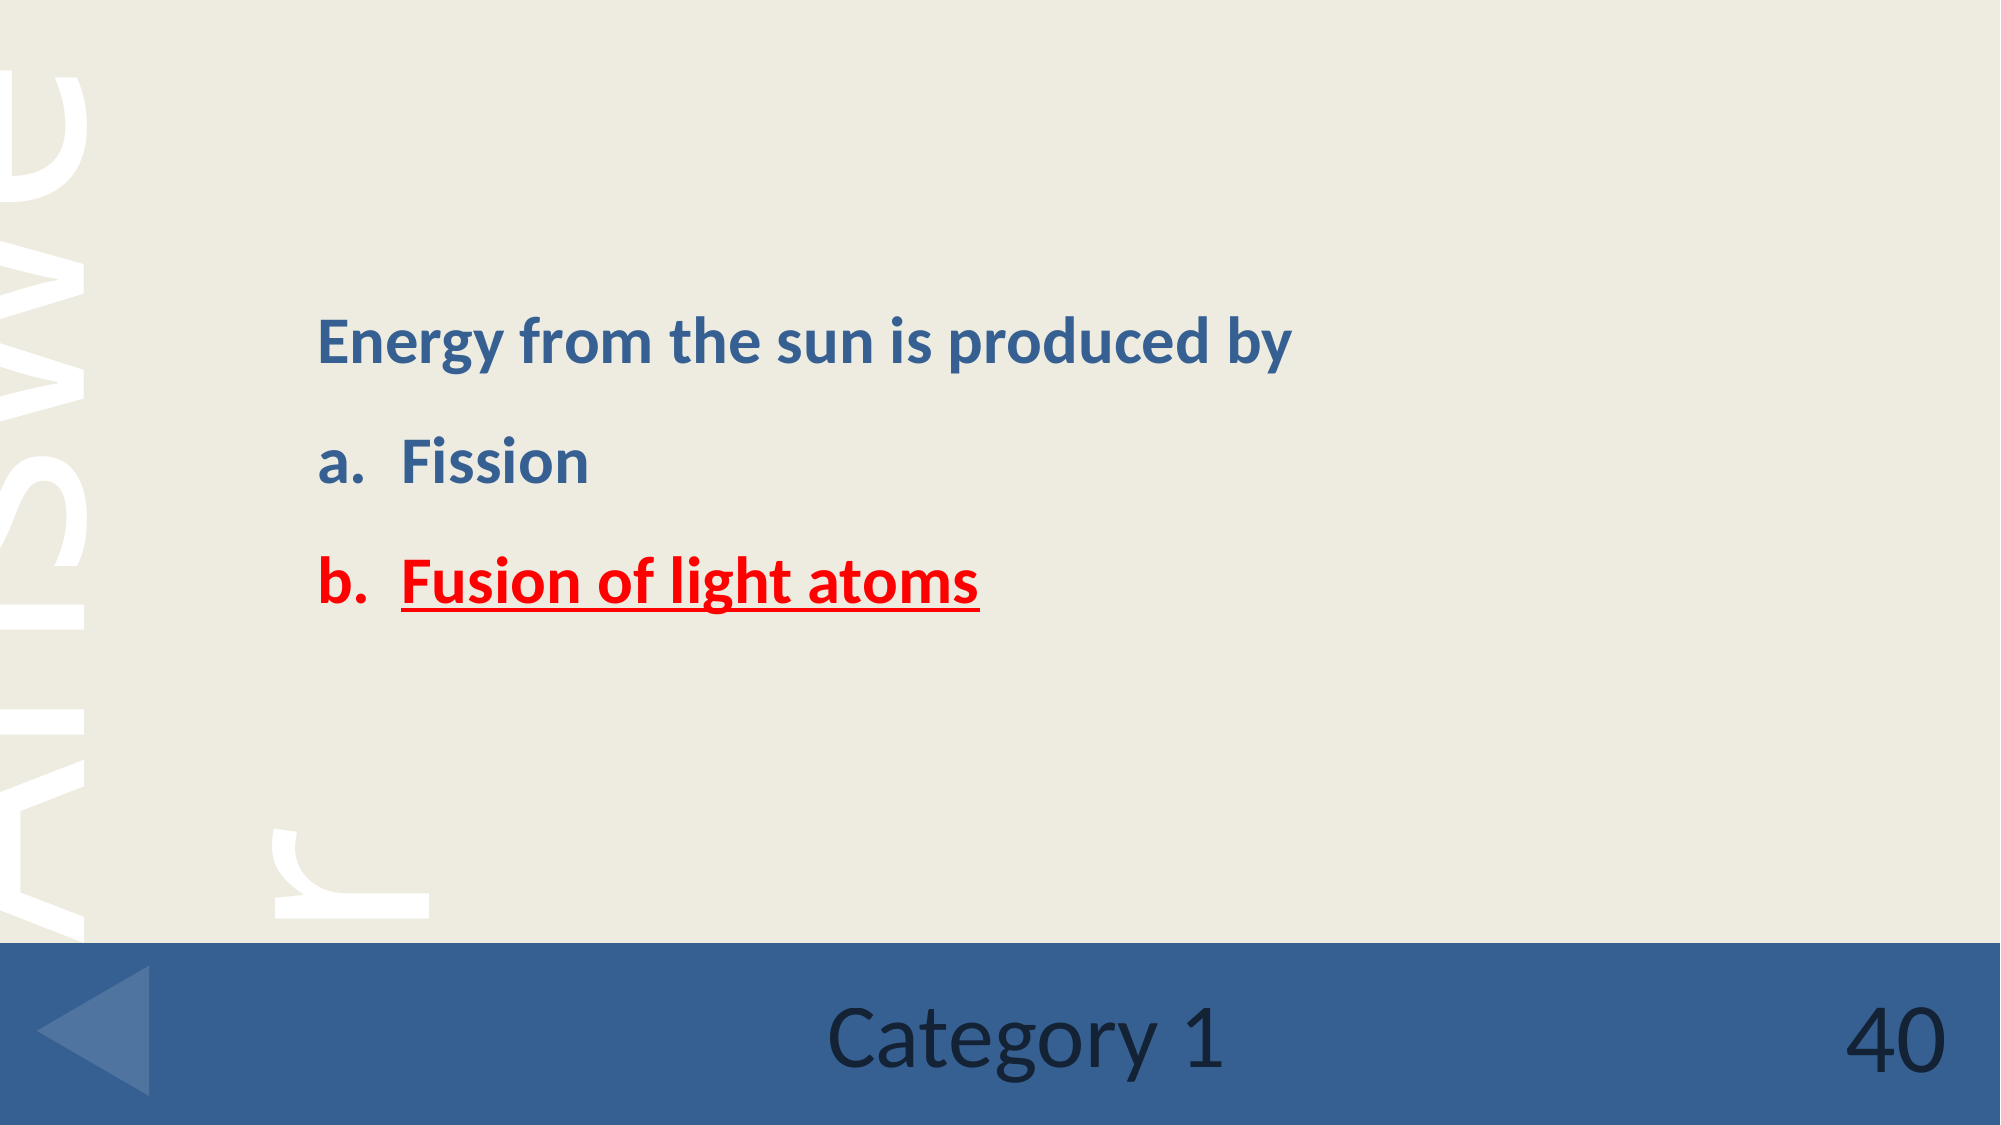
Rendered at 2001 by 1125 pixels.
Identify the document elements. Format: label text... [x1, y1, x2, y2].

list Energy from the sun is produced by Fission Fusion of light atoms [302, 92, 1897, 862]
list 40 [1927, 967, 1963, 1097]
title Category 1 [126, 937, 1927, 1125]
